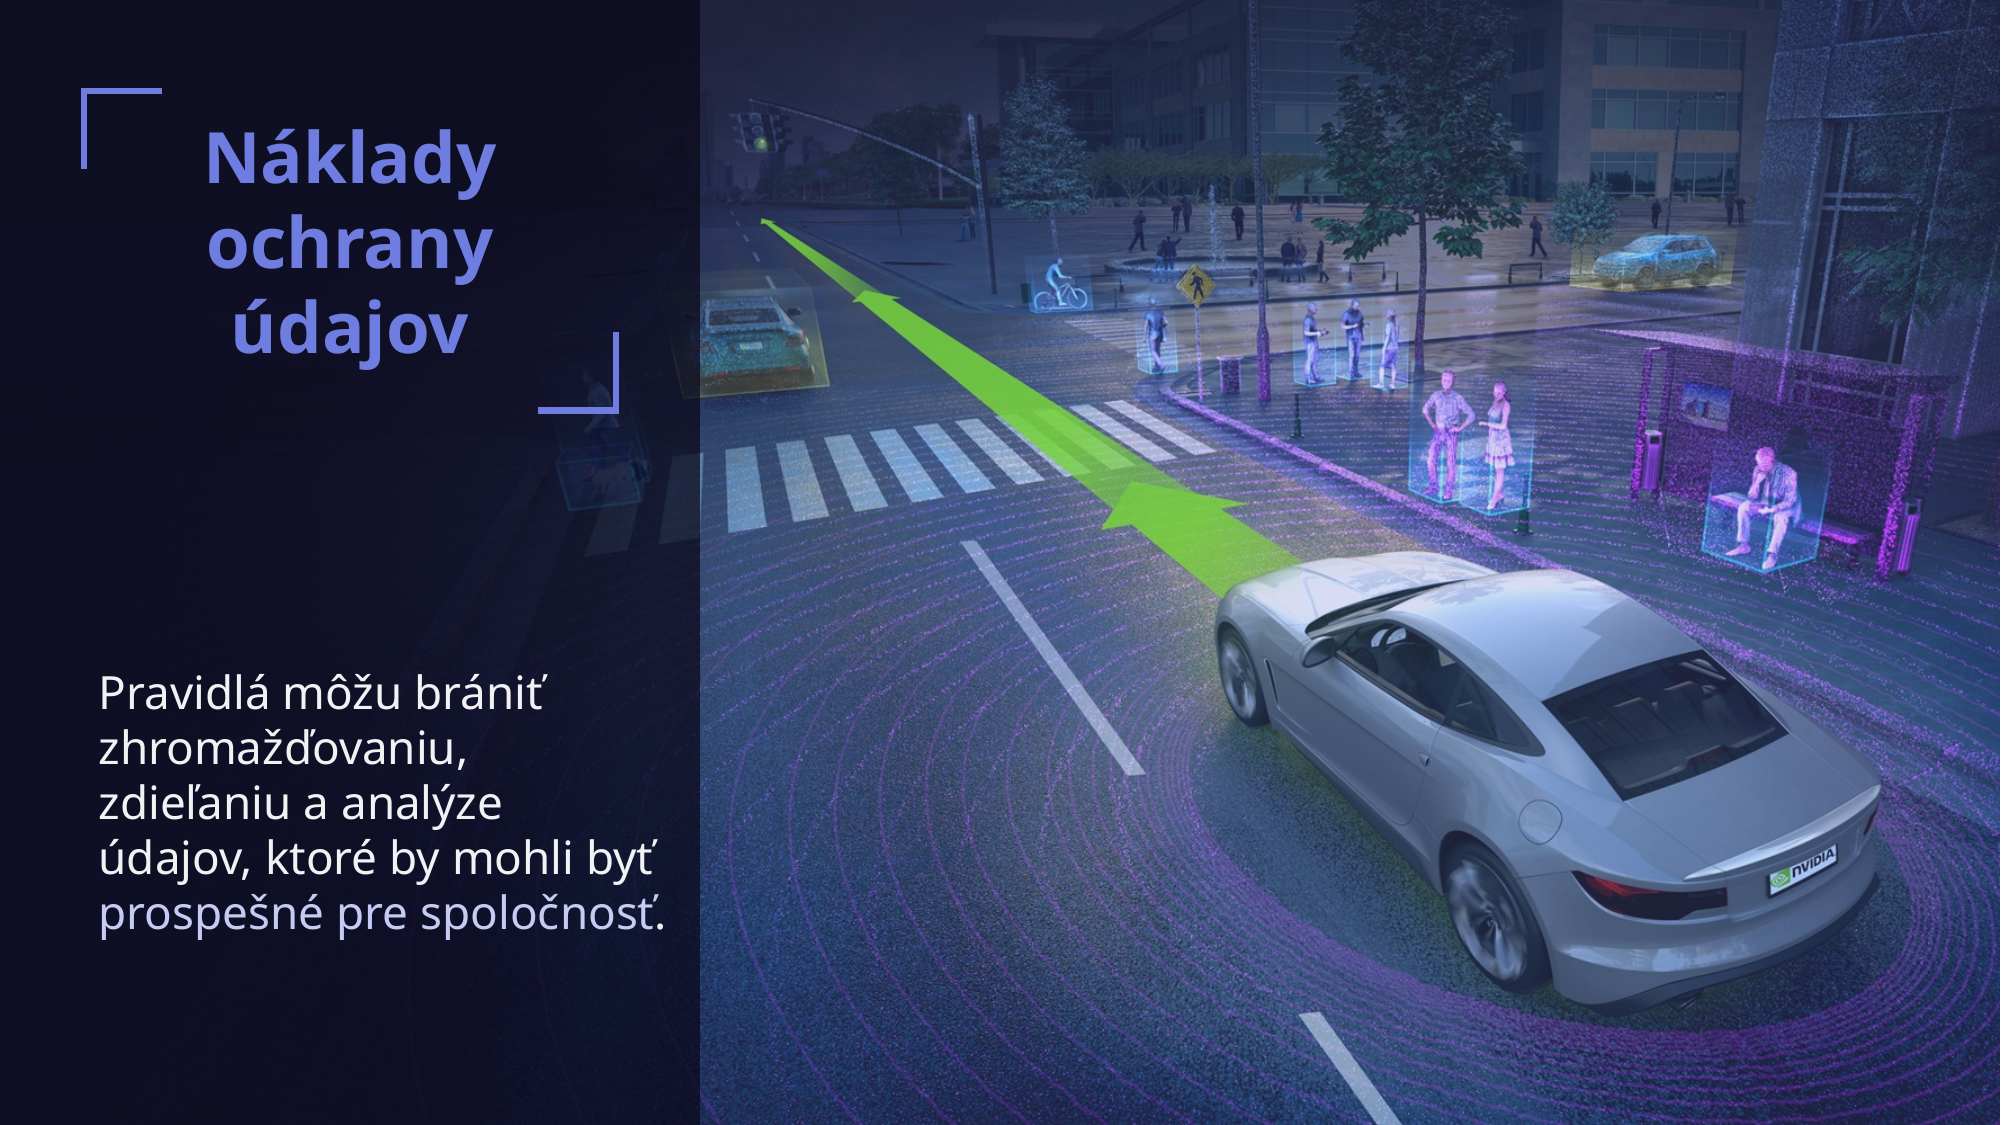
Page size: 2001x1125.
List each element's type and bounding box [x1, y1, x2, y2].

text_box [83, 90, 616, 411]
picture [0, 0, 2000, 1125]
